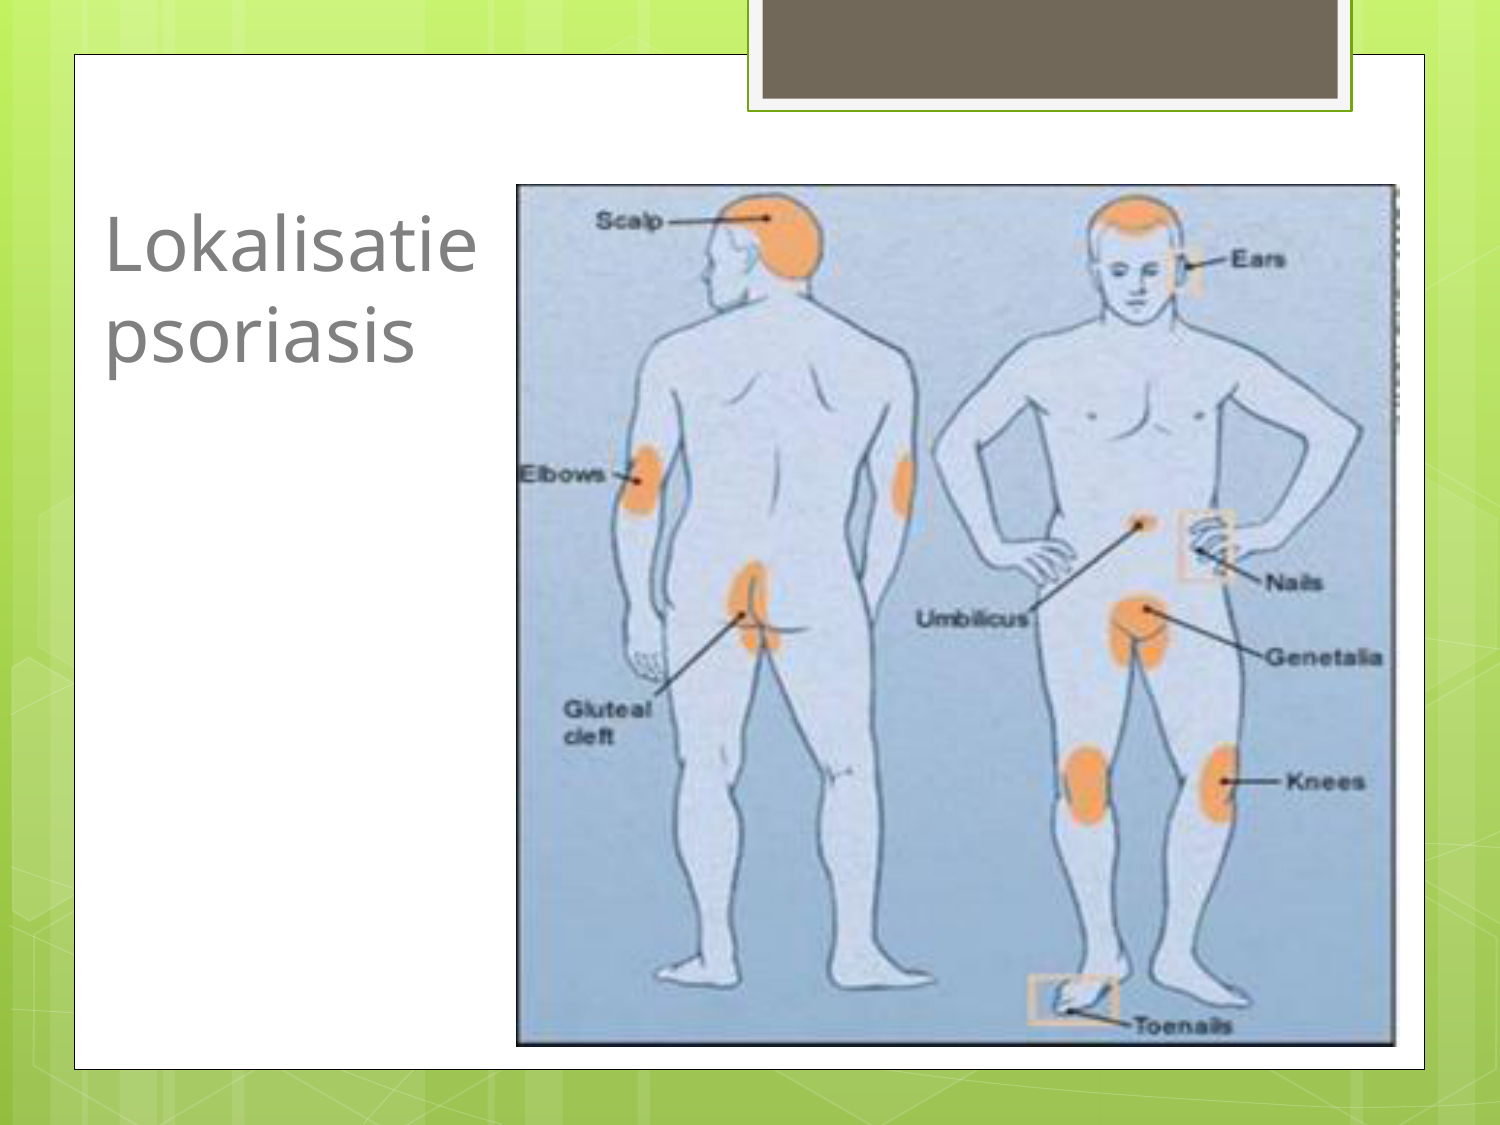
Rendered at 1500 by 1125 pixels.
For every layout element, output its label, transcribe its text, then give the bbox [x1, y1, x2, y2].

title Lokalisatie psoriasis [88, 160, 517, 386]
picture [516, 184, 1400, 1047]
